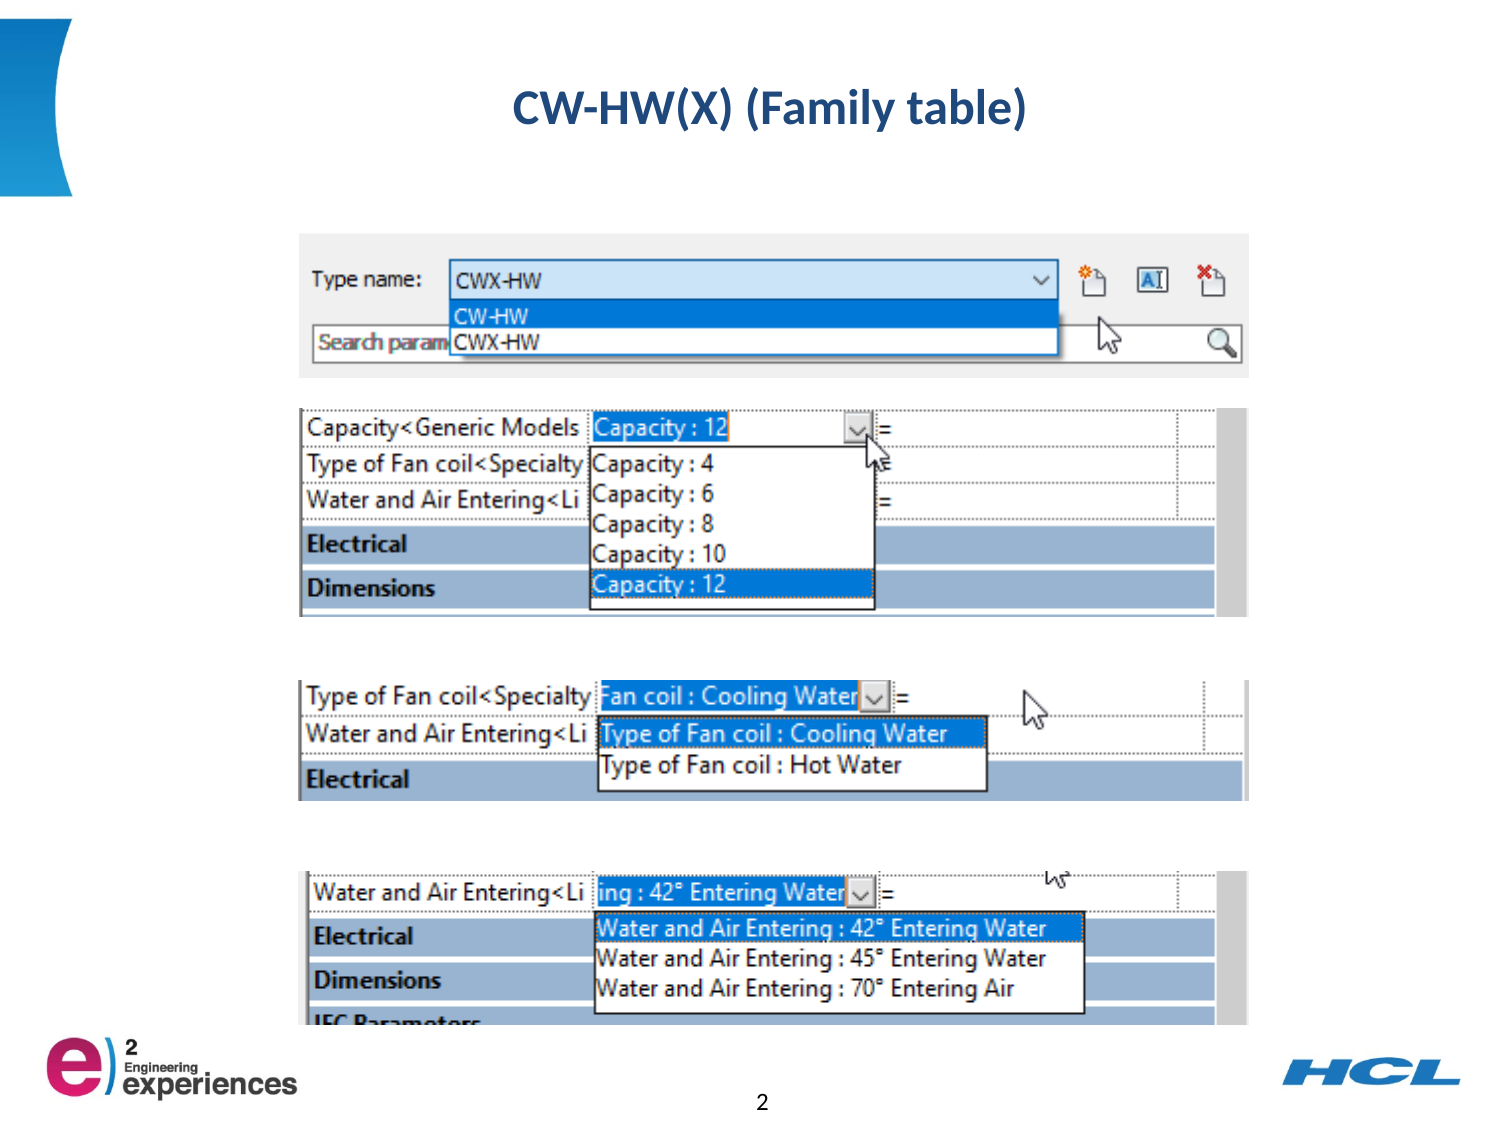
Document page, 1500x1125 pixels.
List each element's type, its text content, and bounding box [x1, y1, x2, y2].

picture [0, 0, 1500, 1125]
title CW-HW(X) (Family table) [56, 16, 1486, 194]
